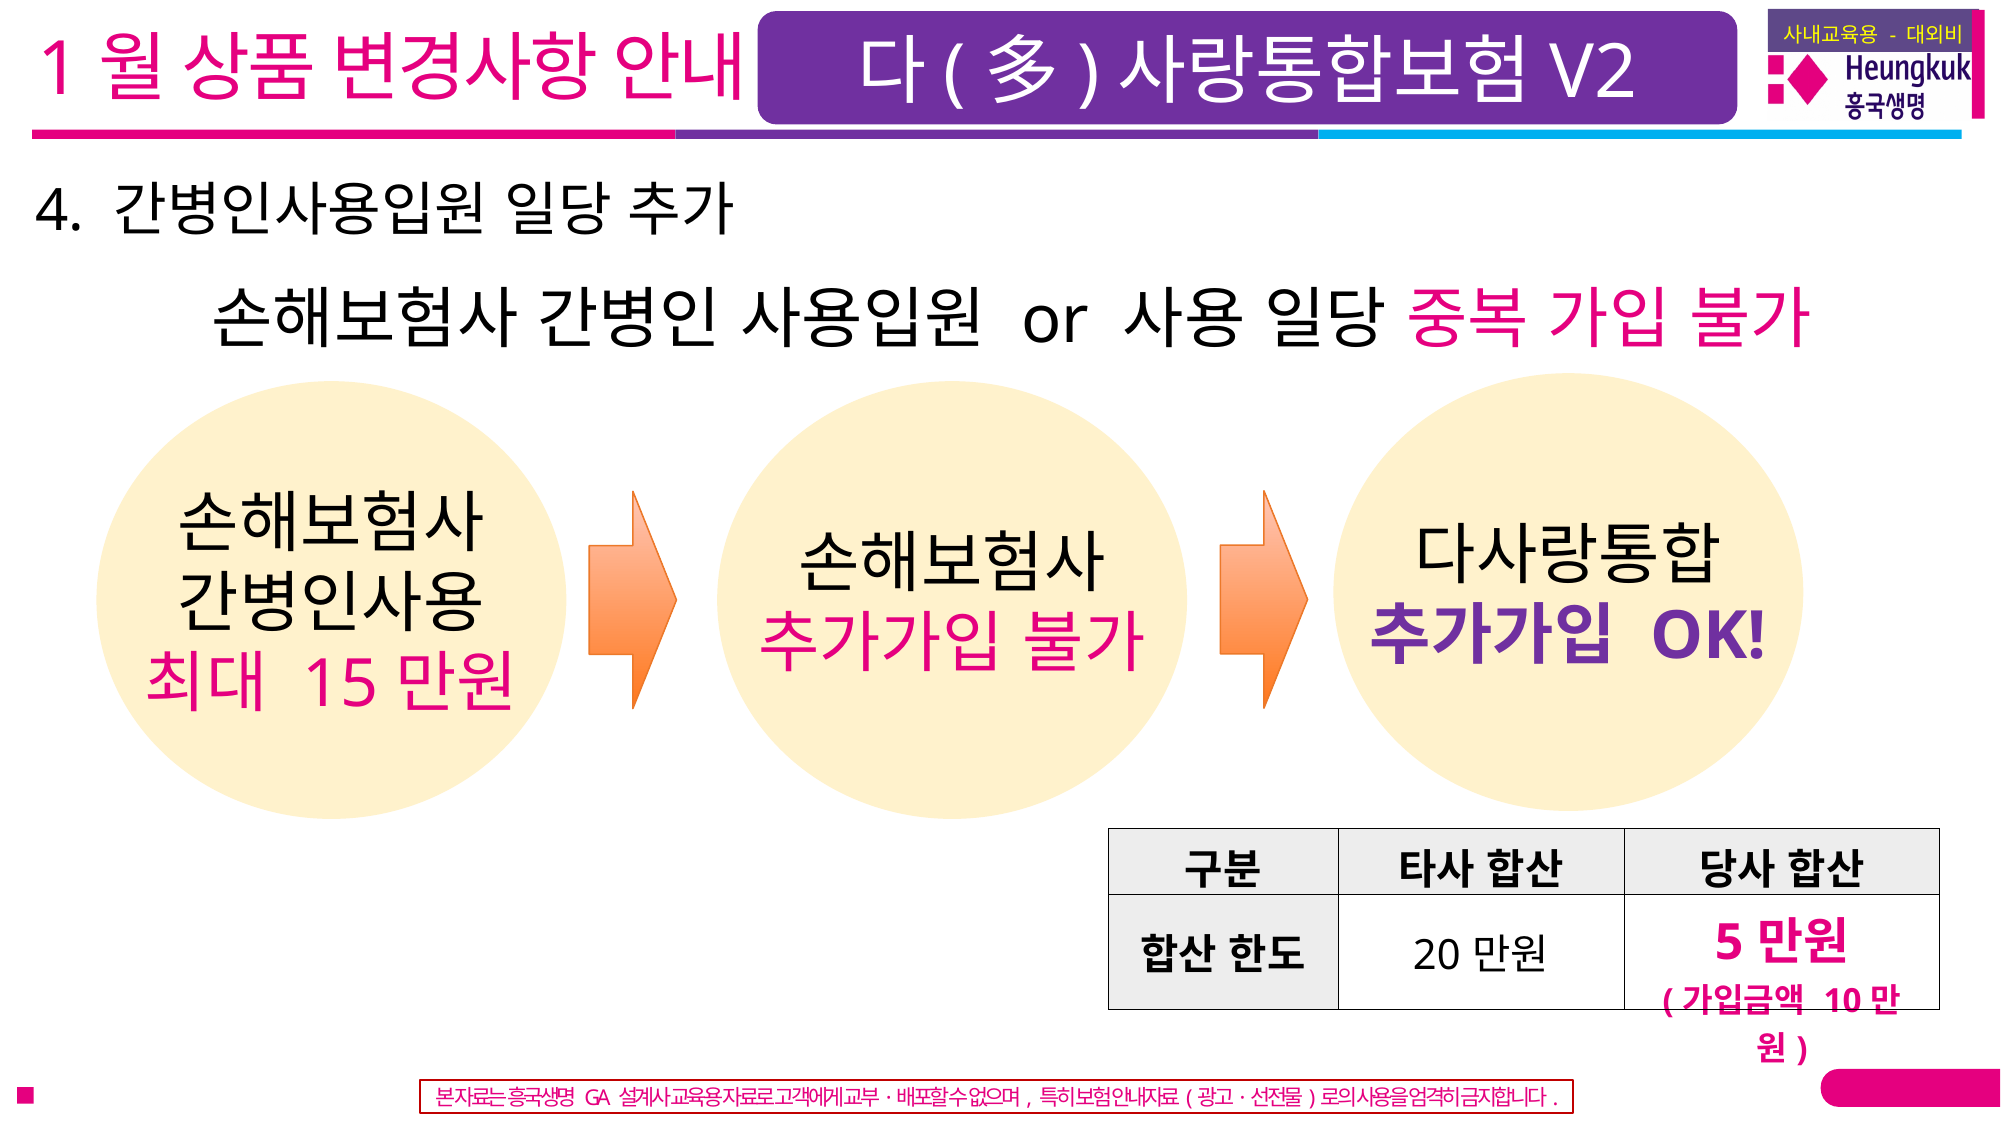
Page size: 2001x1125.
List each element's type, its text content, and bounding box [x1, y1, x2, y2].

table_cell 5만원 (가입금액 10만원) [1625, 895, 1939, 1009]
table_header 구분 [1109, 829, 1338, 894]
text_box 다사랑통합 추가가입 OK! [1333, 373, 1804, 811]
table_cell 20만원 [1339, 895, 1624, 1009]
picture [1767, 52, 1972, 121]
text_box 다(多)사랑통합보험V2 [756, 10, 1739, 126]
text_box 손해보험사 간병인 사용입원 or 사용 일당 중복 가입 불가 [190, 261, 1834, 370]
text_box 4. 간병인사용입원 일당 추가 [21, 158, 1377, 256]
text_box 손해보험사 간병인사용 최대 15만원 [96, 381, 567, 819]
text_box 손해보험사 추가가입 불가 [717, 381, 1188, 819]
text_box 1월 상품 변경사항 안내 [29, 11, 756, 117]
text_box [1219, 490, 1309, 709]
table_header 당사 합산 [1625, 829, 1939, 894]
table_header 타사 합산 [1339, 829, 1624, 894]
table_cell 합산 한도 [1109, 895, 1338, 1009]
text_box [588, 490, 678, 710]
